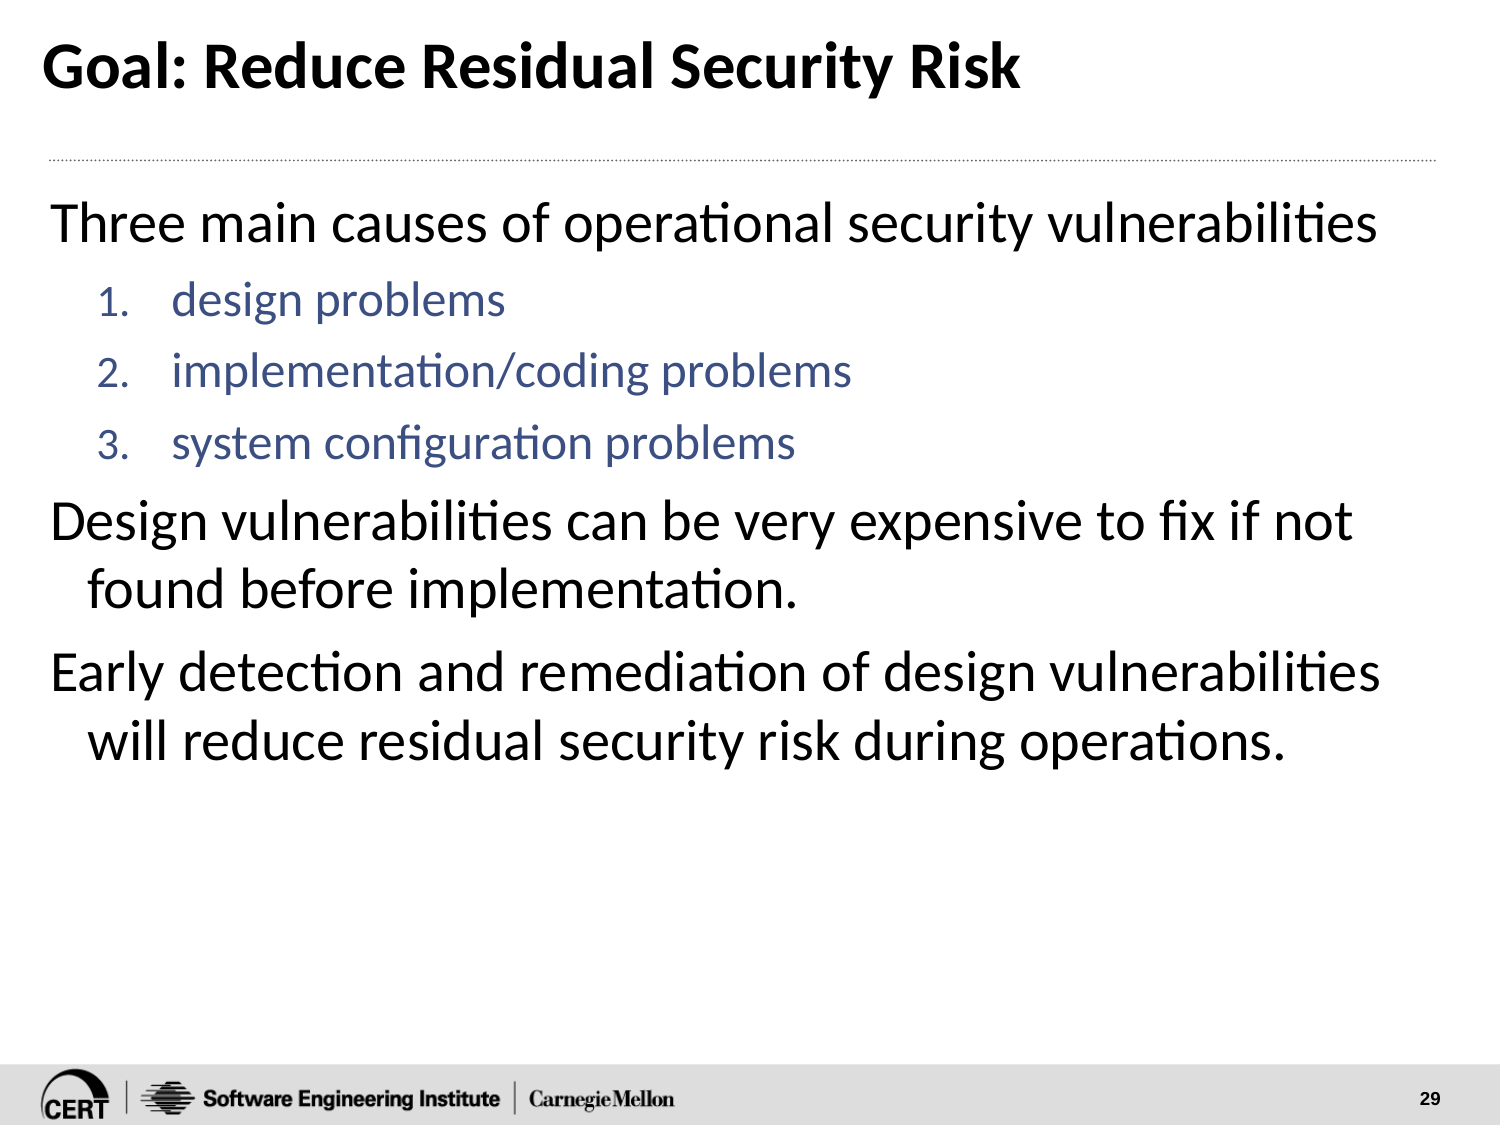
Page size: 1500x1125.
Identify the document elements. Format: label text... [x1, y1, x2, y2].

list Three main causes of operational security vulnerabilities design problems implementation/coding problems system configuration problems Design vulnerabilities can be very expensive to fix if not found before implementation. Early detection and remediation of design vulnerabilities will reduce residual security risk during operations. [49, 187, 1438, 1001]
title Goal: Reduce Residual Security Risk [42, 37, 1434, 155]
picture [24, 1065, 688, 1125]
